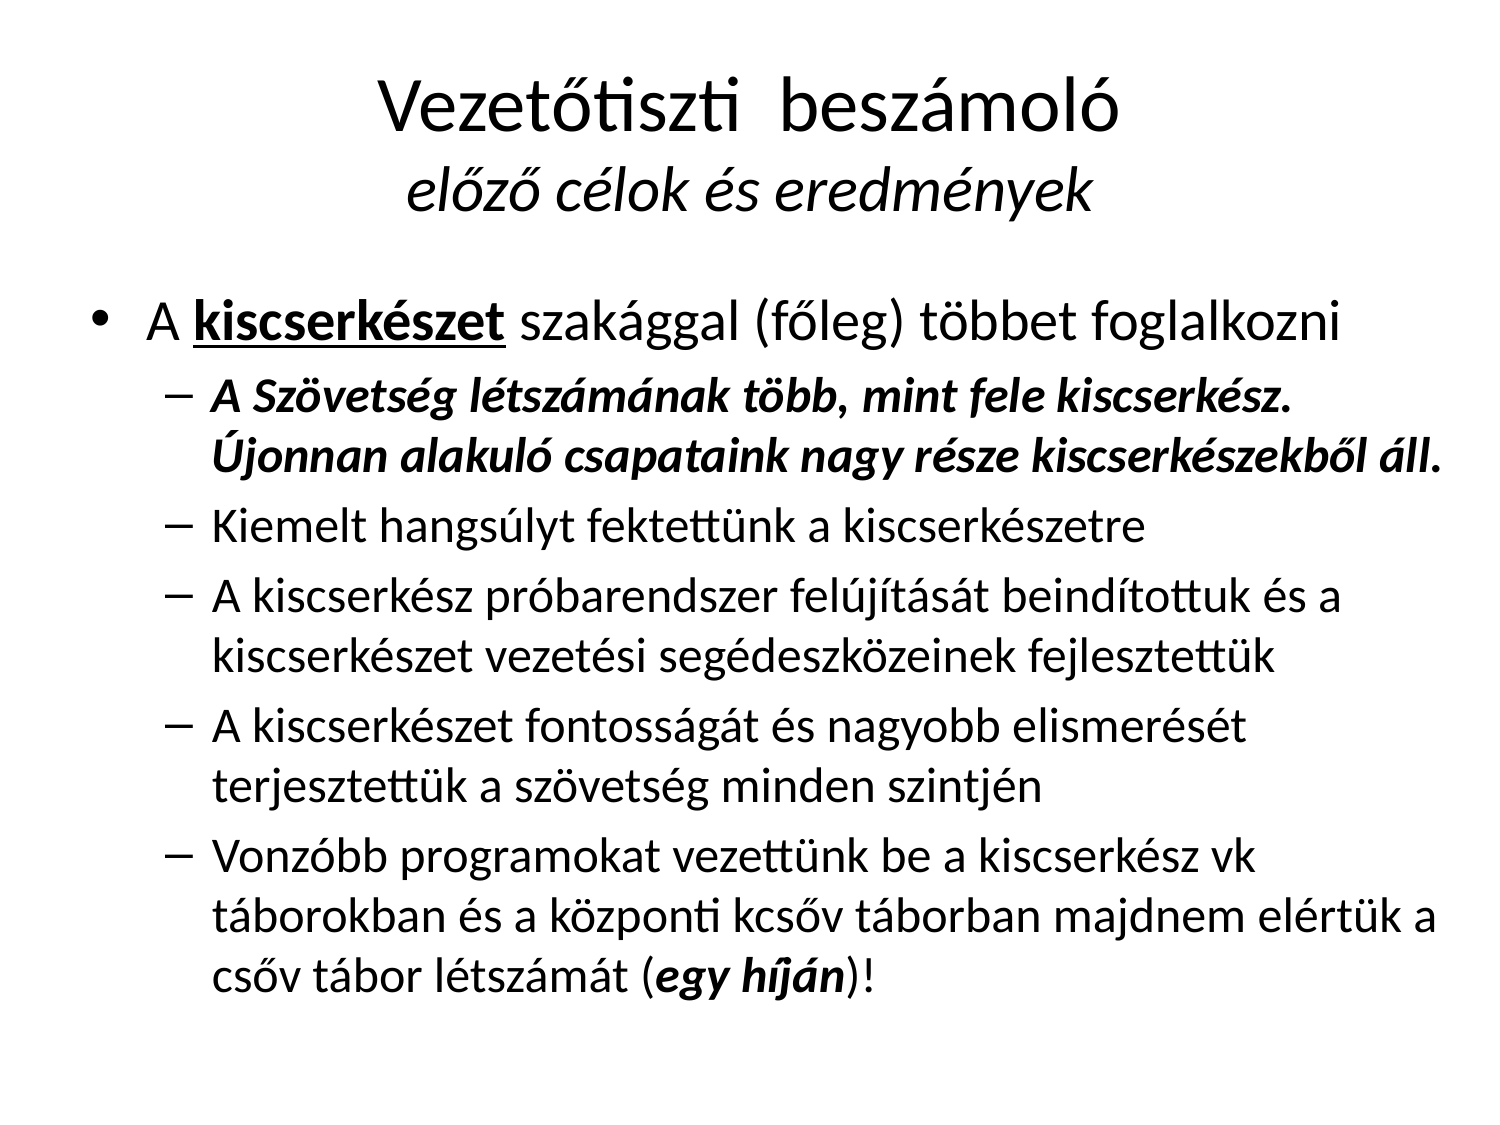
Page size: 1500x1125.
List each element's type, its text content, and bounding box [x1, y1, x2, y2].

title Vezetőtiszti beszámoló előző célok és eredmények [75, 45, 1425, 233]
list A kiscserkészet szakággal (főleg) többet foglalkozni A Szövetség létszámának több, mint fele kiscserkész. Újonnan alakuló csapataink nagy része kiscserkészekből áll. Kiemelt hangsúlyt fektettünk a kiscserkészetre A kiscserkész próbarendszer felújítását beindítottuk és a kiscserkészet vezetési segédeszközeinek fejlesztettük A kiscserkészet fontosságát és nagyobb elismerését terjesztettük a szövetség minden szintjén Vonzóbb programokat vezettünk be a kiscserkész vk táborokban és a központi kcsőv táborban majdnem elértük a csőv tábor létszámát (egy híján)! [75, 275, 1463, 1088]
